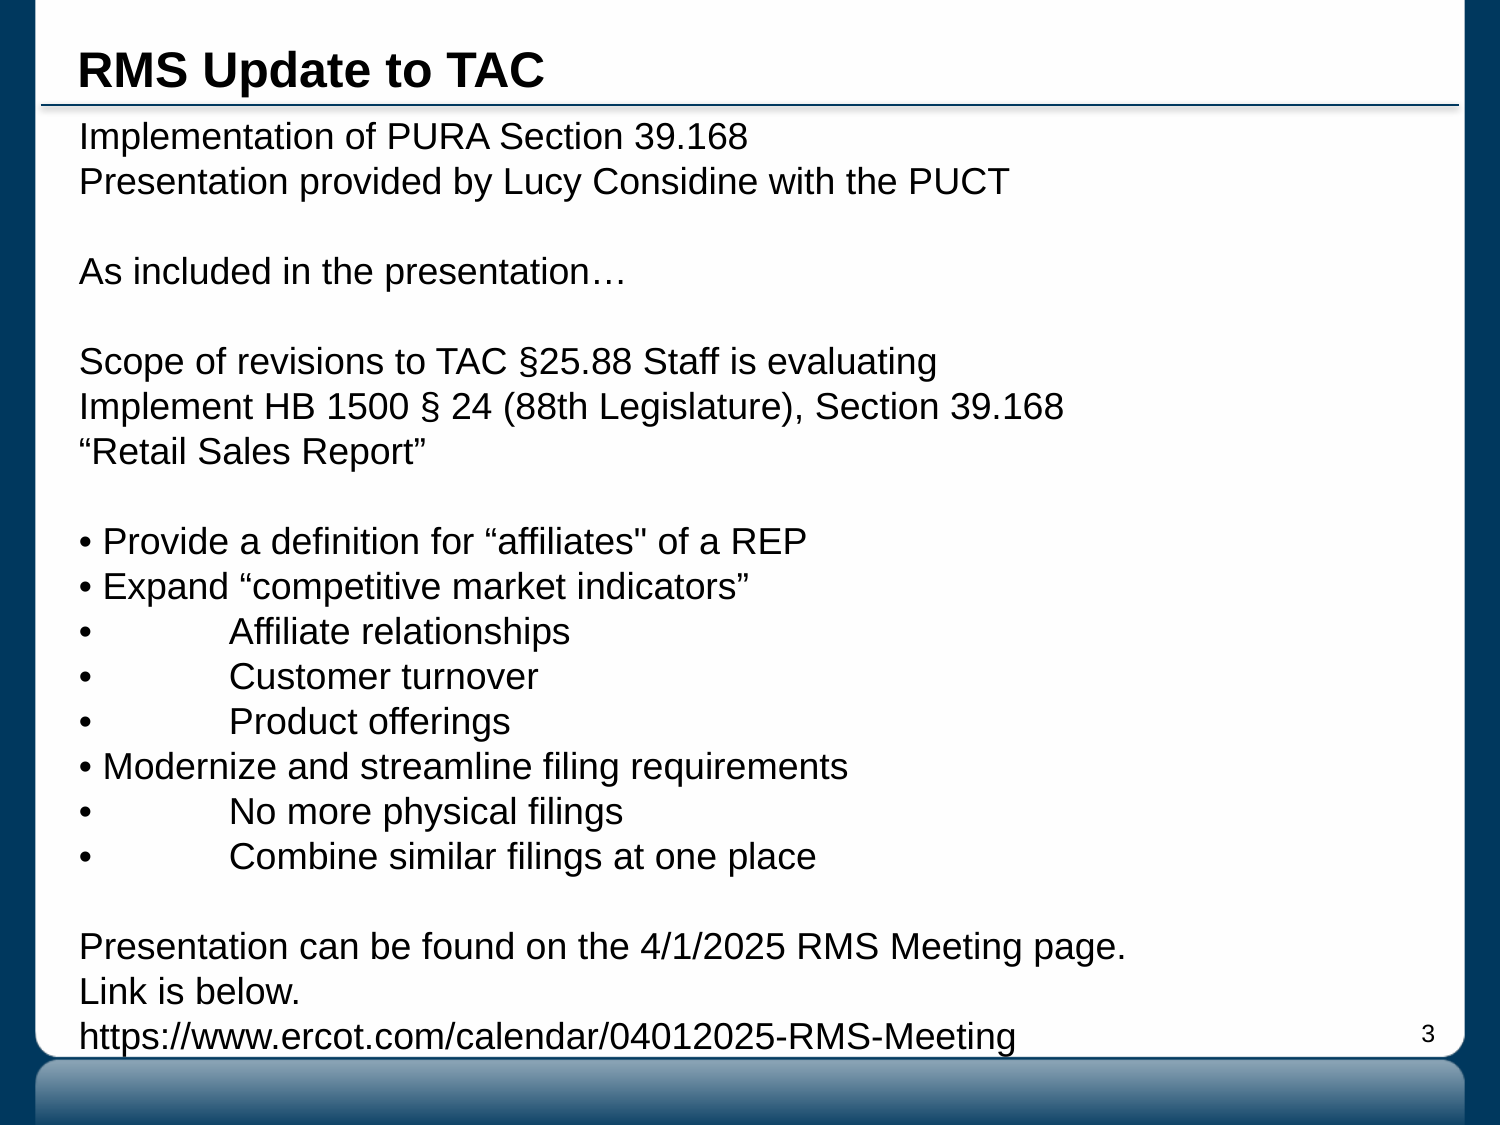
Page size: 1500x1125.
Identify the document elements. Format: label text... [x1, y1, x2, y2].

title RMS Update to TAC [62, 29, 1450, 106]
picture [35, 0, 1465, 1125]
text_box Implementation of PURA Section 39.168 Presentation provided by Lucy Considine with the PUCT As included in the presentation… Scope of revisions to TAC §25.88 Staff is evaluating Implement HB 1500 § 24 (88th Legislature), Section 39.168 “Retail Sales Report” • Provide a definition for “affiliates" of a REP • Expand “competitive market indicators” • Affiliate relationships • Customer turnover • Product offerings • Modernize and streamline filing requirements • No more physical filings • Combine similar filings at one place Presentation can be found on the 4/1/2025 RMS Meeting page. Link is below. https://www.ercot.com/calendar/04012025-RMS-Meeting [64, 104, 1410, 1065]
